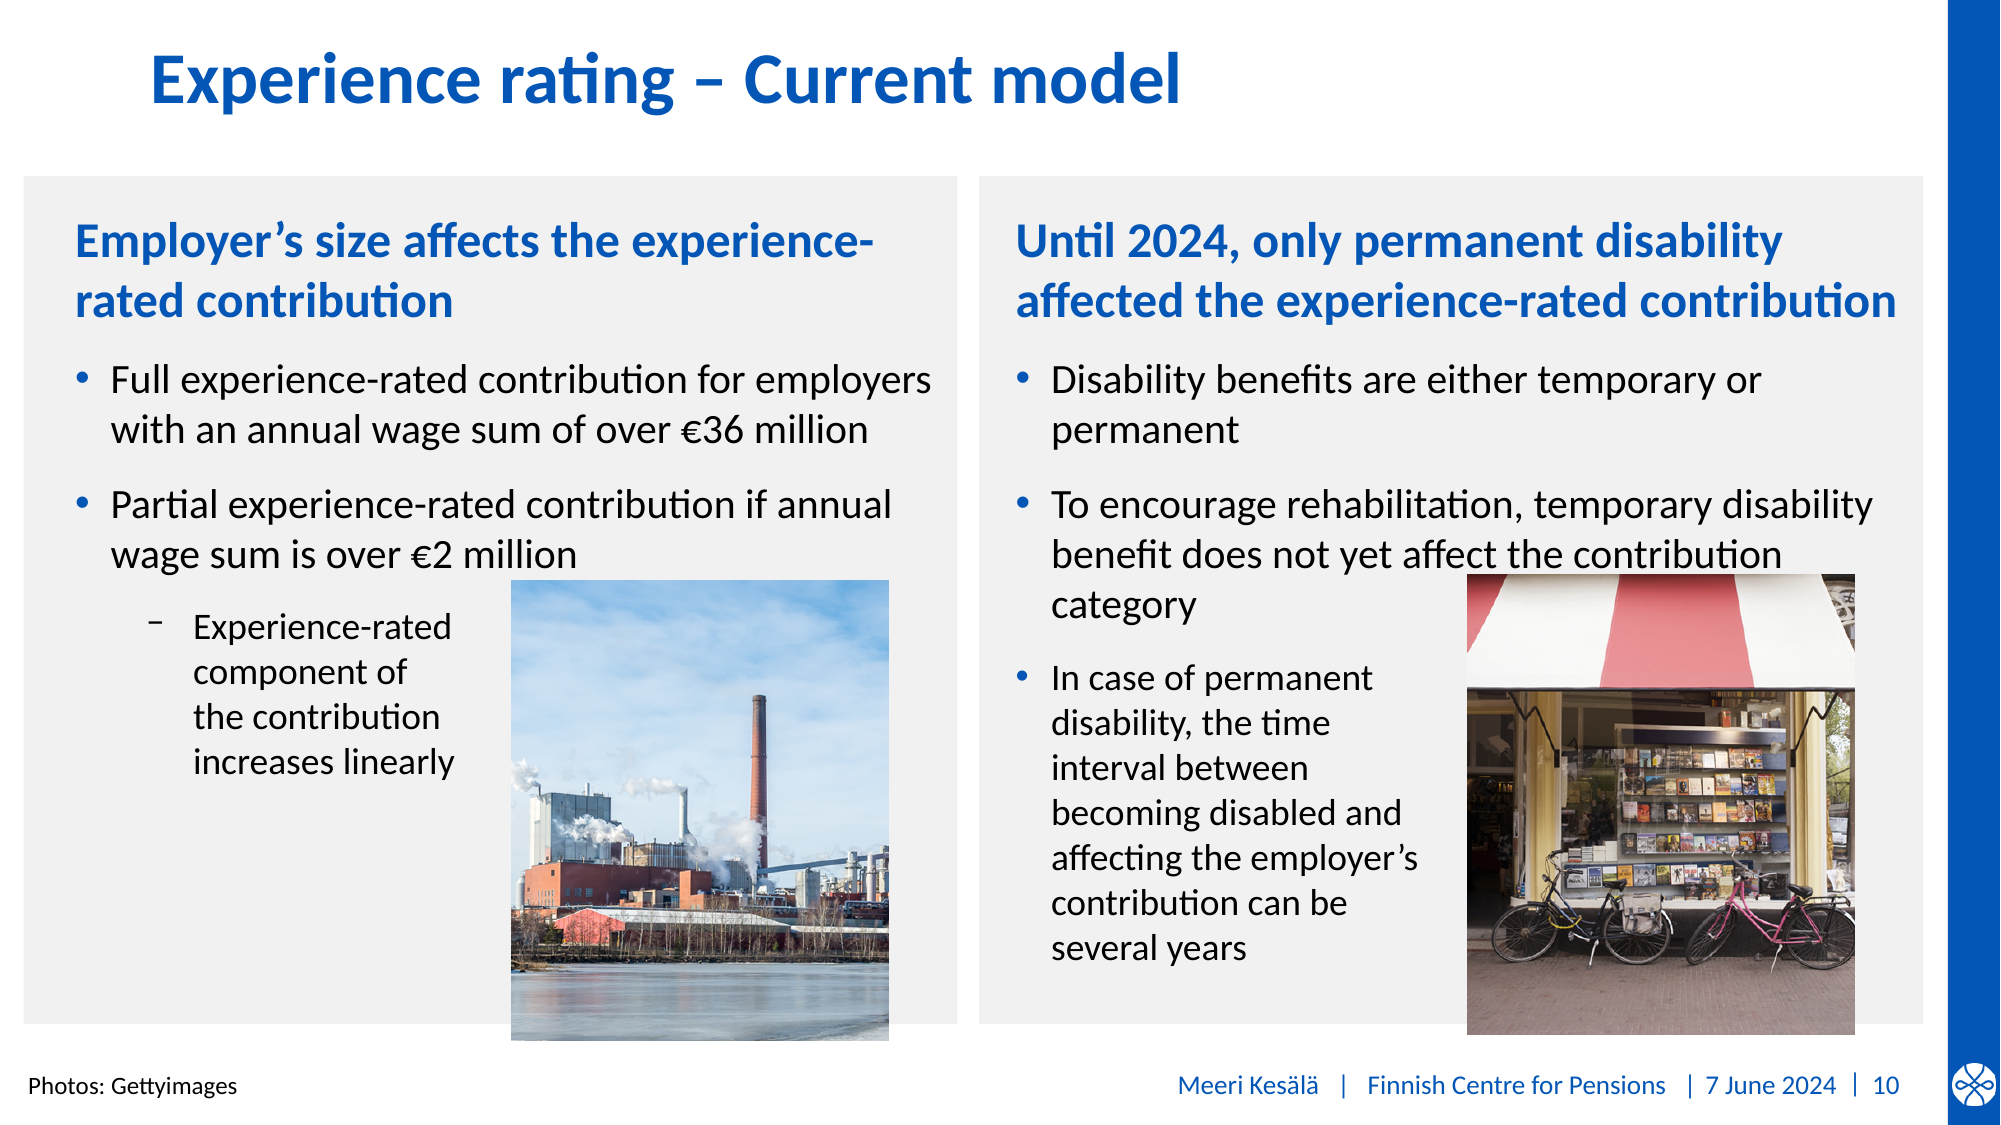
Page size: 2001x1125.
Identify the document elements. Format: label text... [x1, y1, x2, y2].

picture [511, 580, 889, 1041]
list Employer’s size affects the experience-rated contribution Full experience-rated contribution for employers with an annual wage sum of over €36 million Partial experience-rated contribution if annual wage sum is over €2 million Experience-rated component of the contribution increases linearly [60, 199, 964, 764]
text_box [978, 175, 1924, 1025]
footer Meeri Kesälä | Finnish Centre for Pensions | [929, 1057, 1709, 1111]
text_box Until 2024, only permanent disability affected the experience-rated contribution Disability benefits are either temporary or permanent To encourage rehabilitation, temporary disability benefit does not yet affect the contribution category [1000, 199, 1924, 622]
text_box Photos: Gettyimages [13, 1062, 253, 1108]
text_box In case of permanent disability, the time interval between becoming disabled and affecting the employer’s contribution can be several years [1000, 580, 1449, 988]
slide_number 10 [1858, 1057, 1924, 1111]
text_box [22, 175, 958, 1025]
title Experience rating – Current model [135, 23, 1945, 138]
picture [1952, 1063, 1996, 1106]
picture [1467, 574, 1855, 1035]
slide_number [1709, 1057, 1858, 1111]
